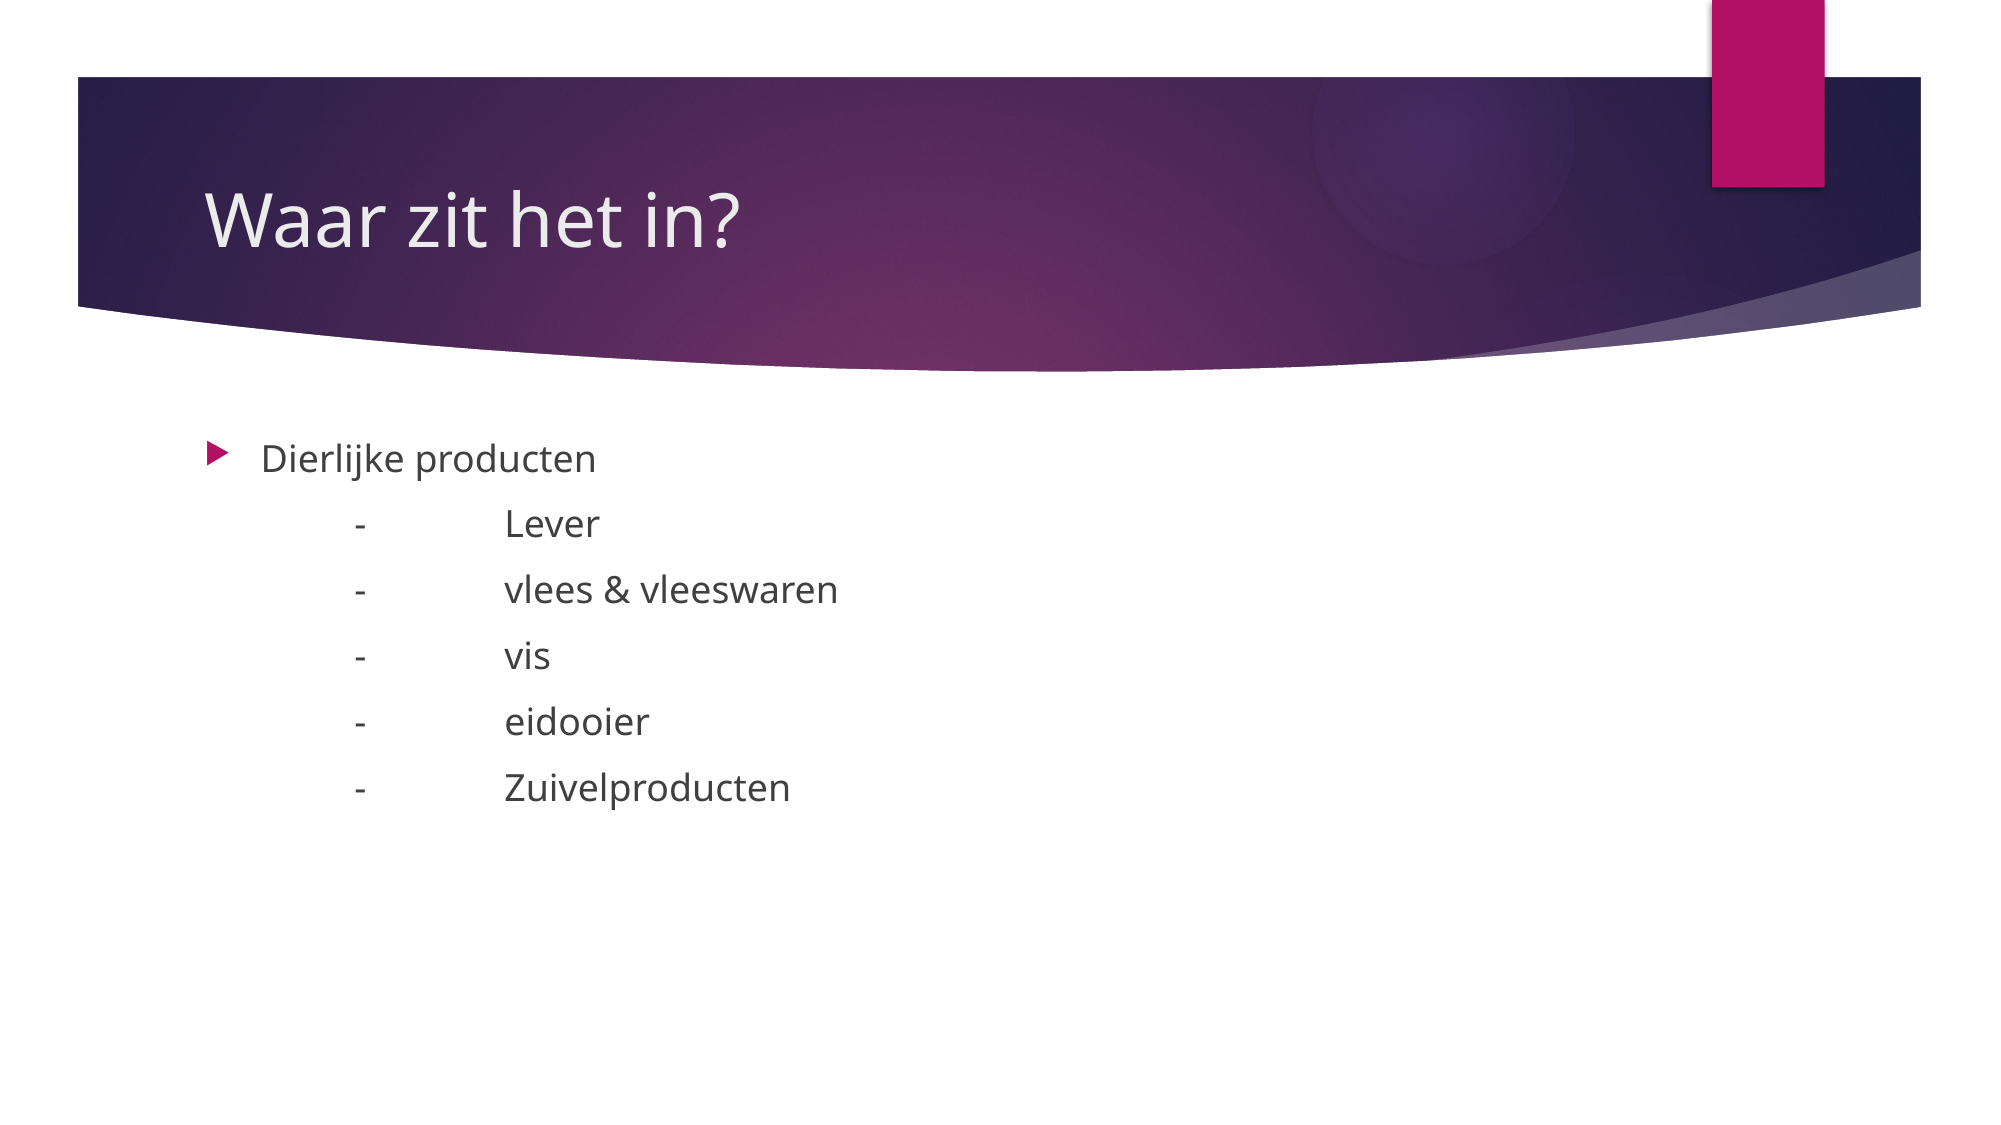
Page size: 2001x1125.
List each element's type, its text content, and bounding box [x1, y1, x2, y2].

list Dierlijke producten - Lever - vlees & vleeswaren - vis - eidooier - Zuivelproducten [189, 427, 1638, 988]
title Waar zit het in? [189, 159, 1627, 276]
